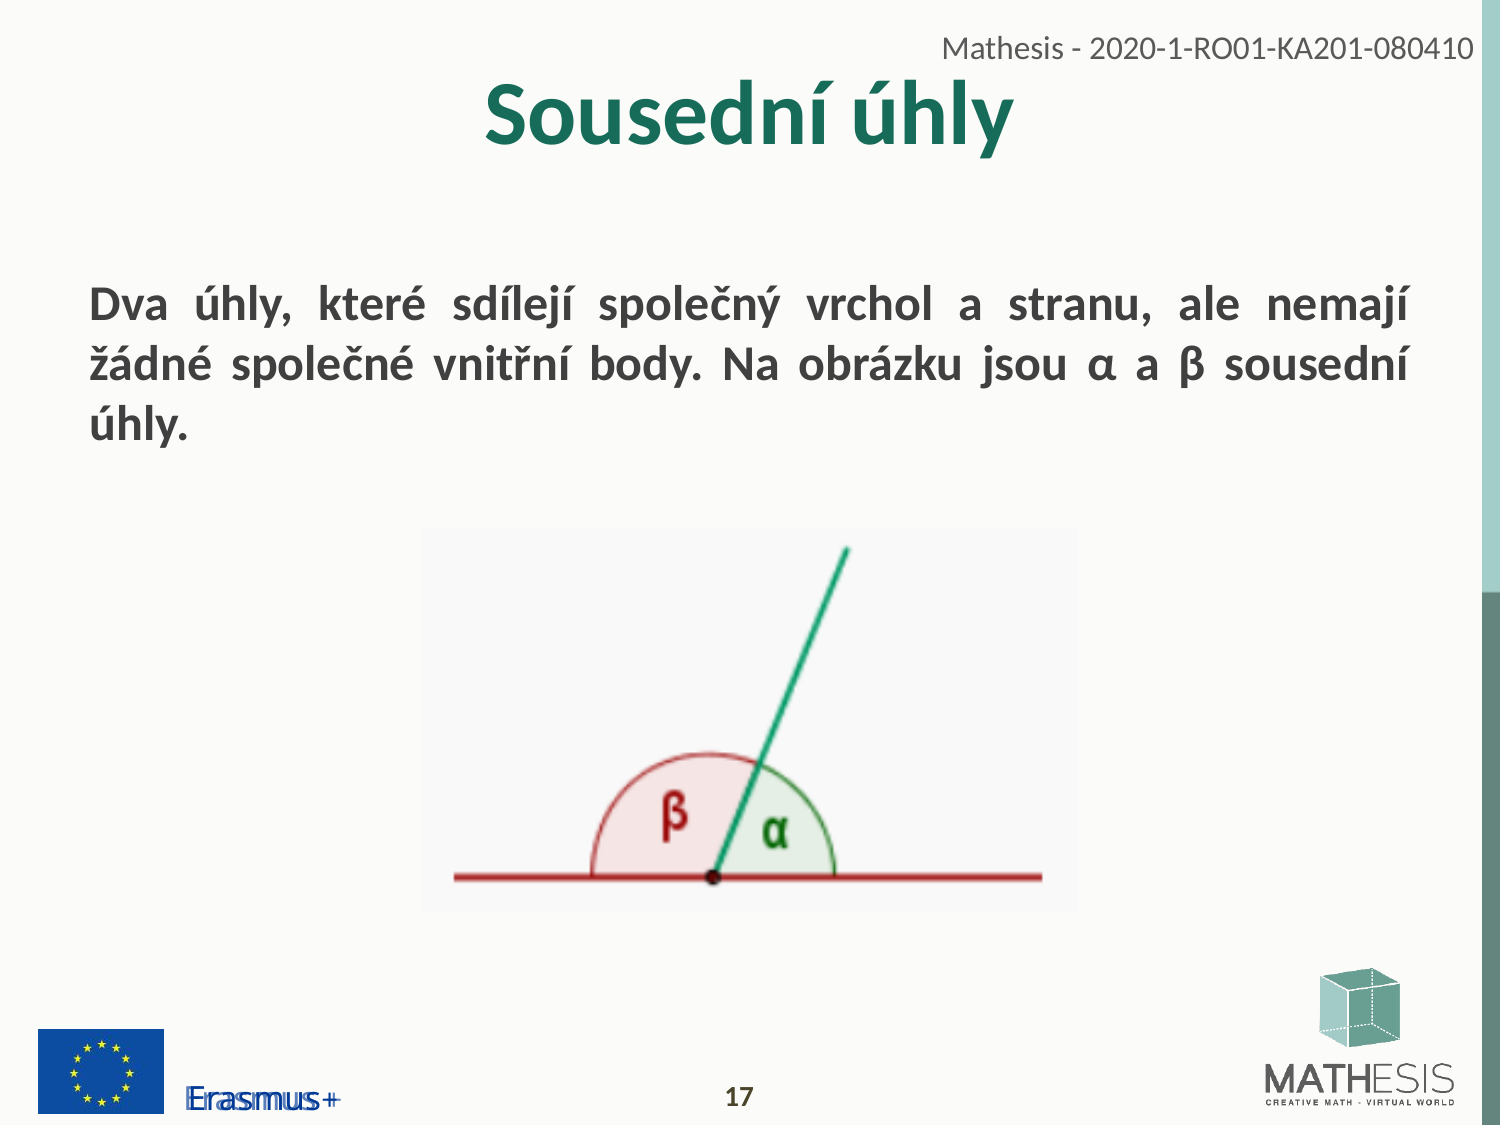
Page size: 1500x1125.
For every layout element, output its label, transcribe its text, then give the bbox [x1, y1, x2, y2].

list Dva úhly, které sdílejí společný vrchol a stranu, ale nemají žádné společné vnitřní body. Na obrázku jsou α a β sousední úhly. [75, 262, 1425, 1005]
title Sousední úhly [75, 45, 1425, 233]
picture [38, 1029, 164, 1114]
picture [422, 526, 1078, 912]
